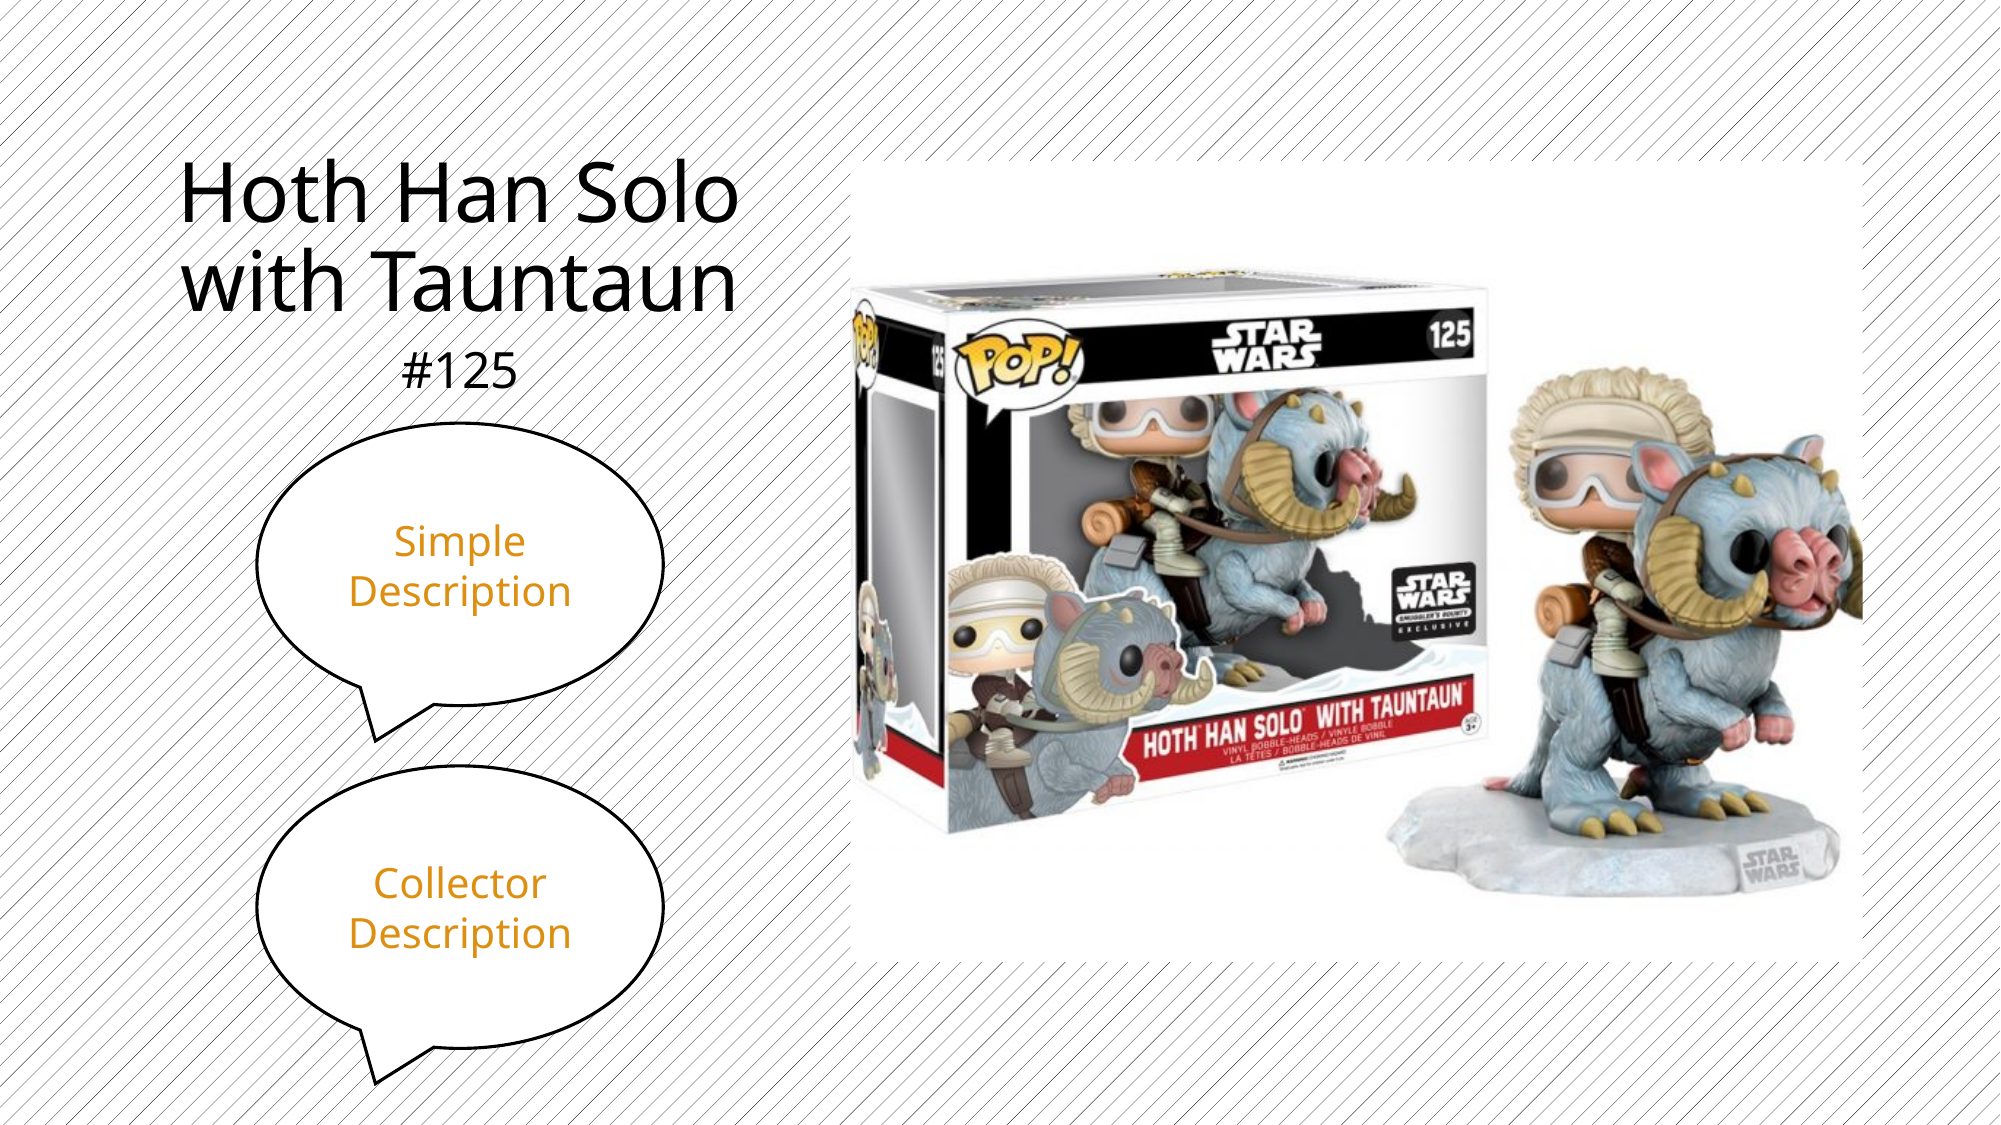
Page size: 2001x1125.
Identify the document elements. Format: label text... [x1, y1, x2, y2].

text_box Simple Description [255, 422, 665, 743]
picture [850, 161, 1863, 962]
title Hoth Han Solo with Tauntaun [137, 75, 783, 337]
text_box Collector Description [255, 764, 665, 1086]
list #125 [137, 337, 783, 963]
